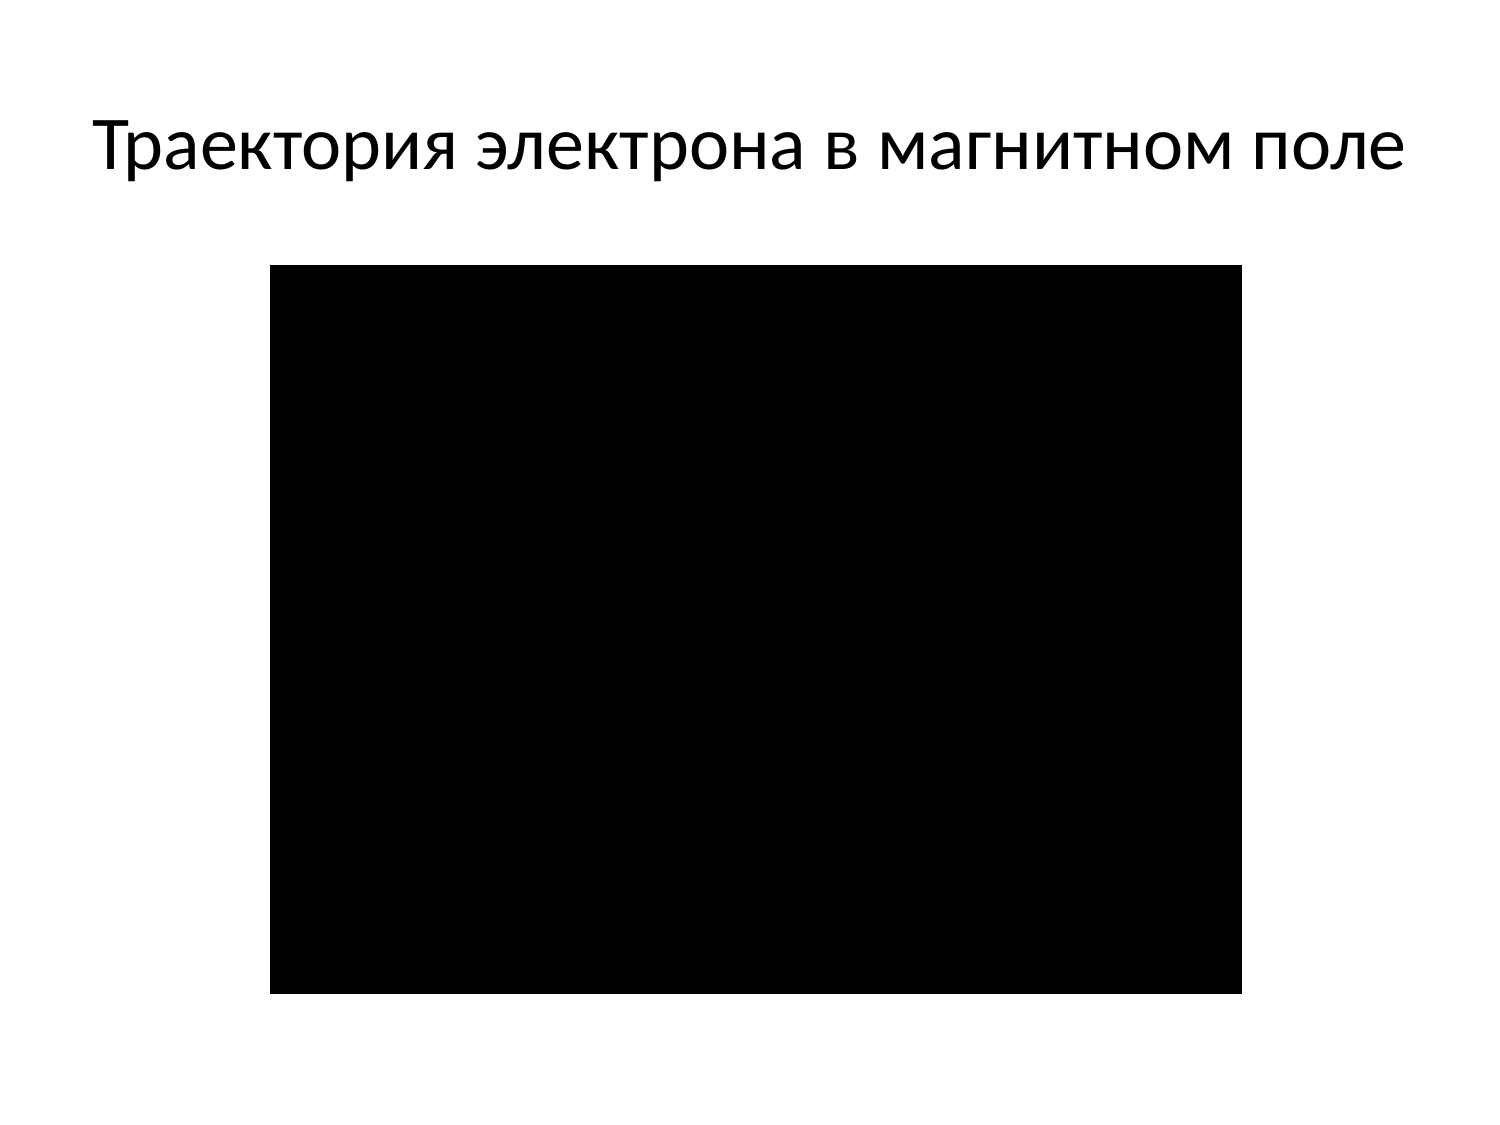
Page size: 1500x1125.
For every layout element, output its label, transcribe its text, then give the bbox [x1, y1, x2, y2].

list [269, 264, 1243, 995]
title Траектория электрона в магнитном поле [75, 45, 1425, 233]
